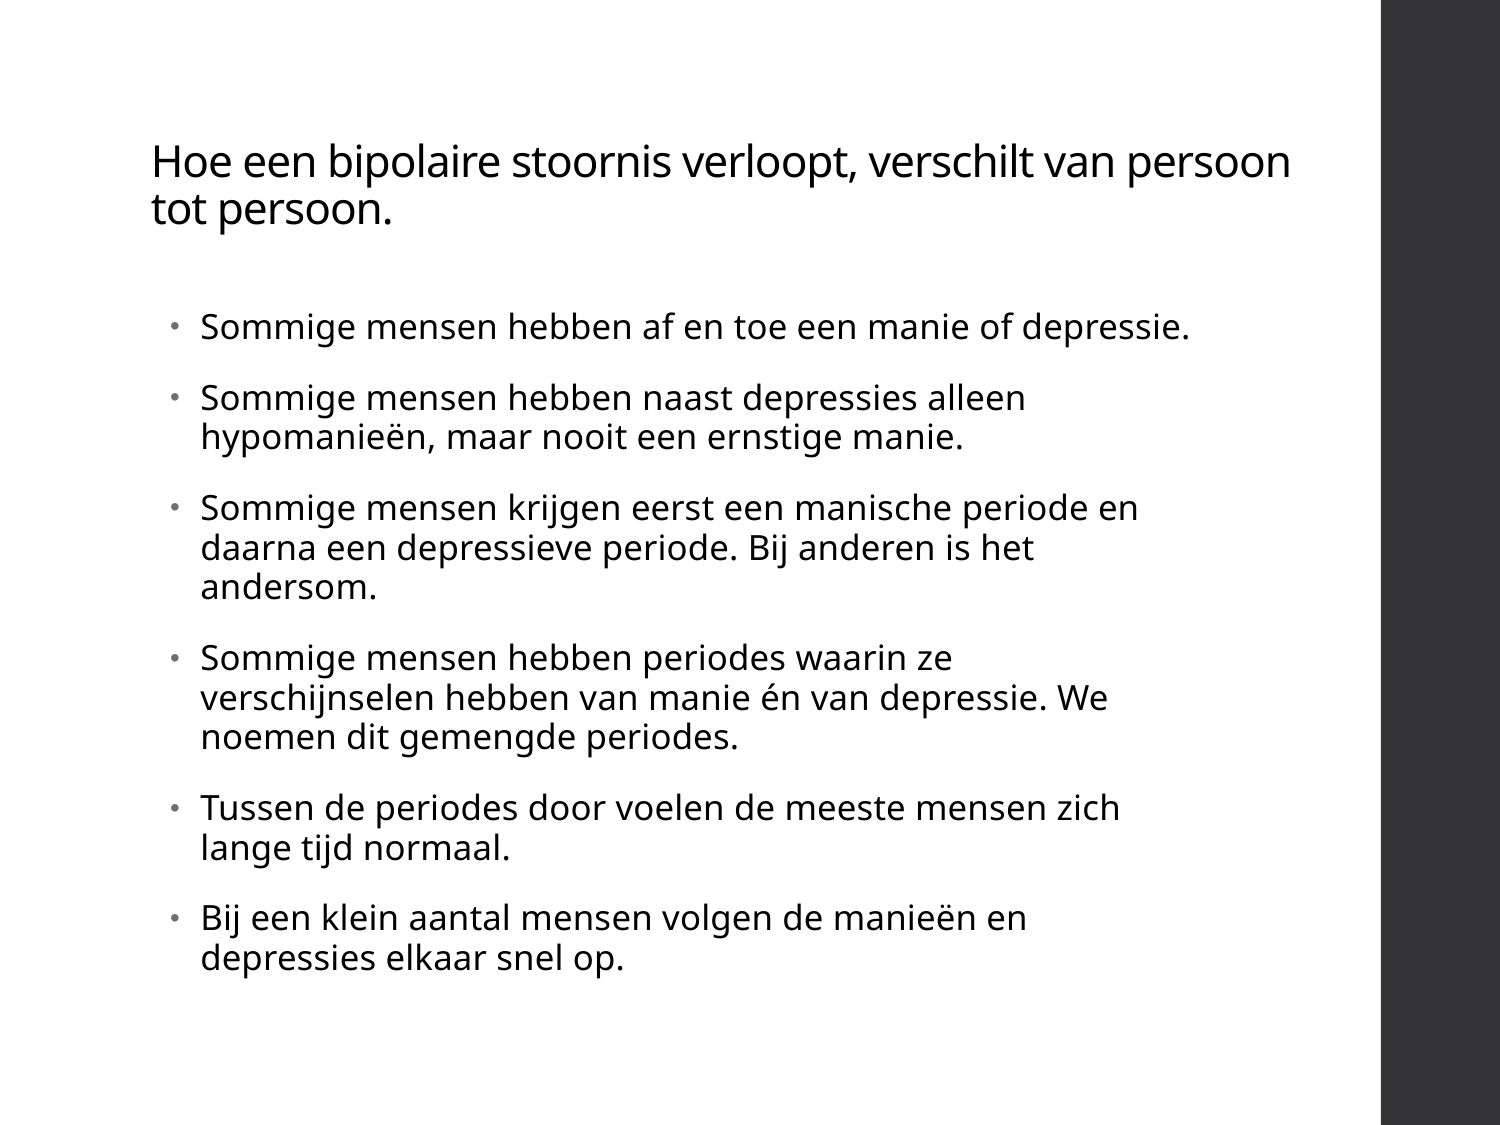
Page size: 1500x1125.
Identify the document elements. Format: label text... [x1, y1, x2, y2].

list Sommige mensen hebben af en toe een manie of depressie. Sommige mensen hebben naast depressies alleen hypomanieën, maar nooit een ernstige manie. Sommige mensen krijgen eerst een manische periode en daarna een depressieve periode. Bij anderen is het andersom. Sommige mensen hebben periodes waarin ze verschijnselen hebben van manie én van depressie. We noemen dit gemengde periodes. Tussen de periodes door voelen de meeste mensen zich lange tijd normaal. Bij een klein aantal mensen volgen de manieën en depressies elkaar snel op. [155, 299, 1213, 1014]
title Hoe een bipolaire stoornis verloopt, verschilt van persoon tot persoon. [135, 83, 1329, 301]
